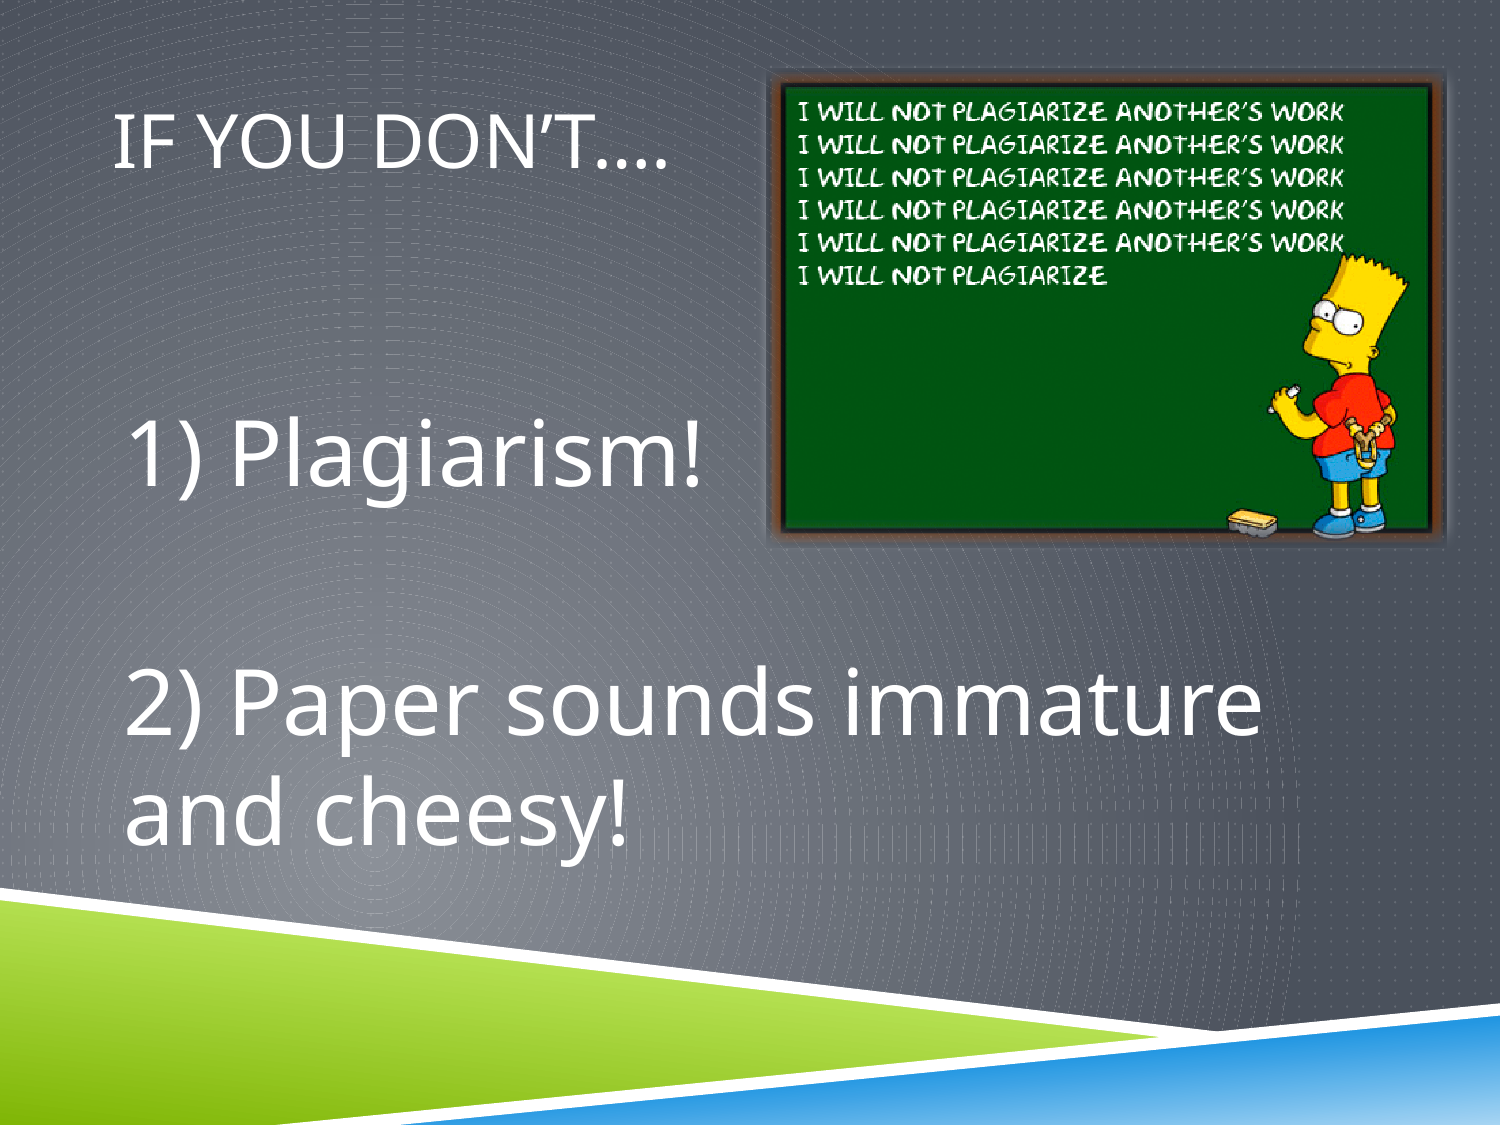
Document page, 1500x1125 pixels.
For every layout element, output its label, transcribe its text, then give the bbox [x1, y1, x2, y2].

picture [755, 62, 1459, 553]
title If you don’t…. [112, 45, 1388, 233]
list 1) Plagiarism! 2) Paper sounds immature and cheesy! [112, 262, 1388, 875]
